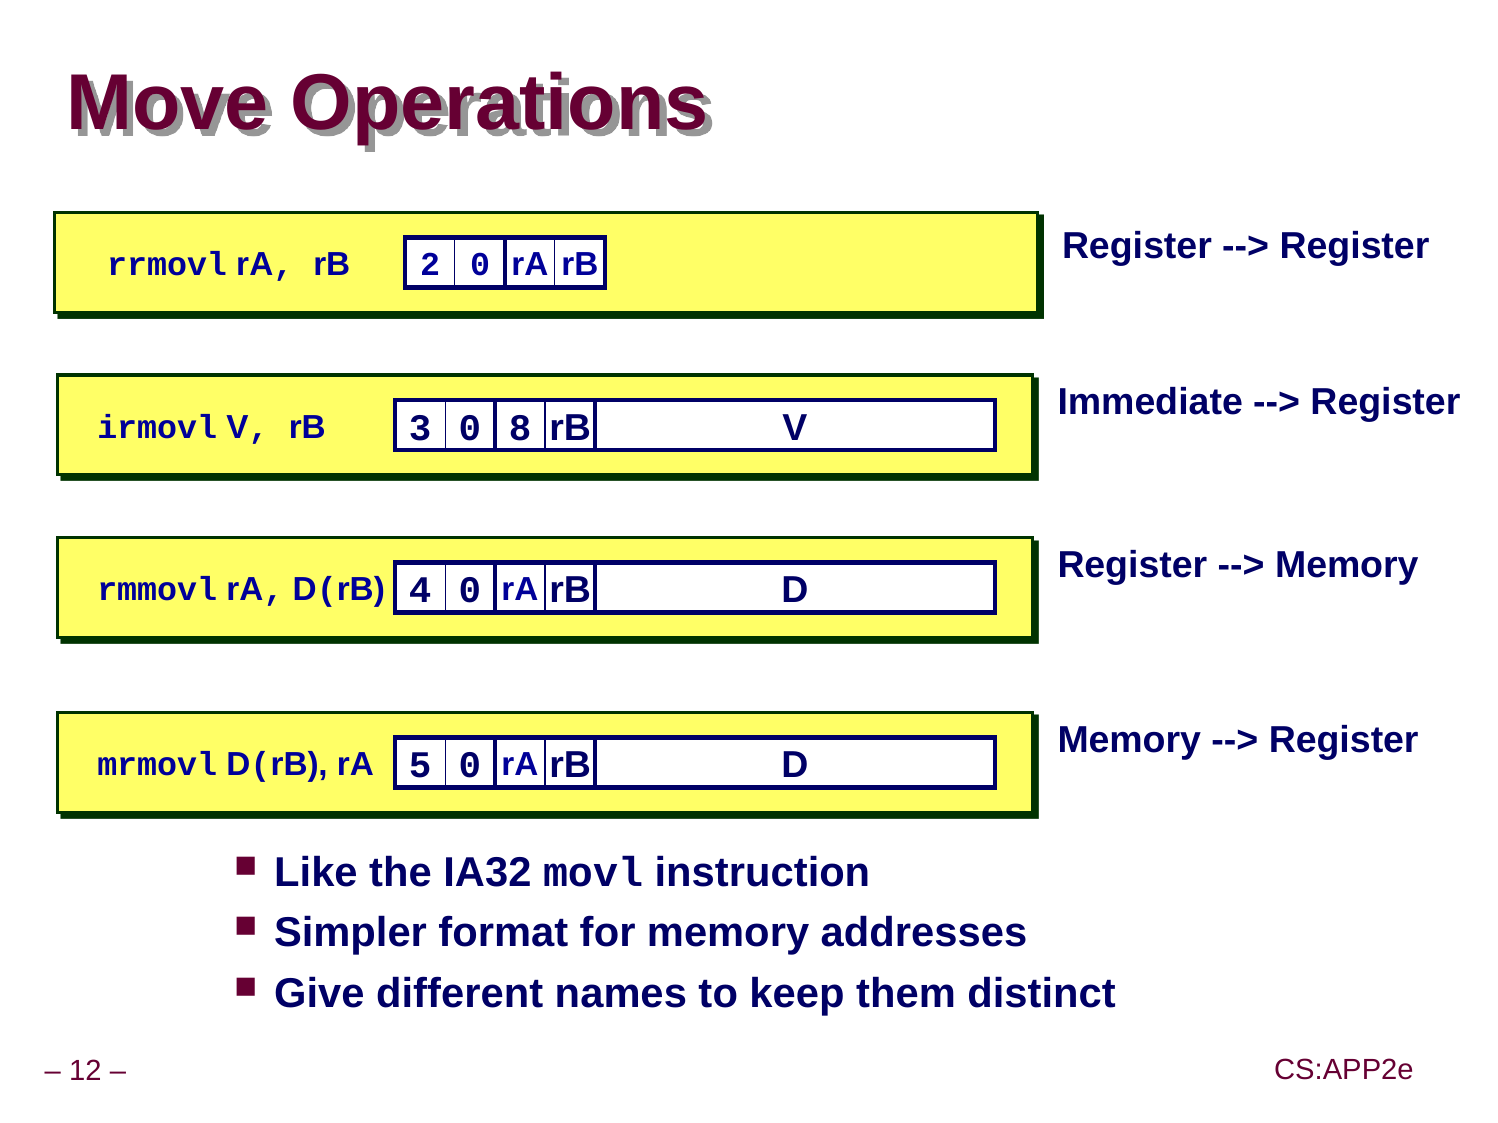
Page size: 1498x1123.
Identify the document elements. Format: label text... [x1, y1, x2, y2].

text_box rrmovl rA, rB [92, 237, 402, 288]
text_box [82, 737, 996, 788]
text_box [504, 237, 606, 288]
text_box Immediate --> Register [1049, 375, 1469, 431]
text_box [57, 537, 1033, 638]
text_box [404, 237, 502, 288]
text_box Register --> Memory [1050, 537, 1427, 593]
list Like the IA32 movl instruction Simpler format for memory addresses Give different names to keep them distinct [137, 837, 1401, 1093]
text_box Register --> Register [1054, 219, 1438, 275]
text_box [57, 375, 1033, 475]
text_box [54, 212, 1038, 313]
title Move Operations [66, 40, 1495, 169]
text_box [57, 712, 1033, 813]
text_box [82, 562, 996, 613]
text_box Memory --> Register [1050, 712, 1427, 768]
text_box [82, 399, 996, 451]
